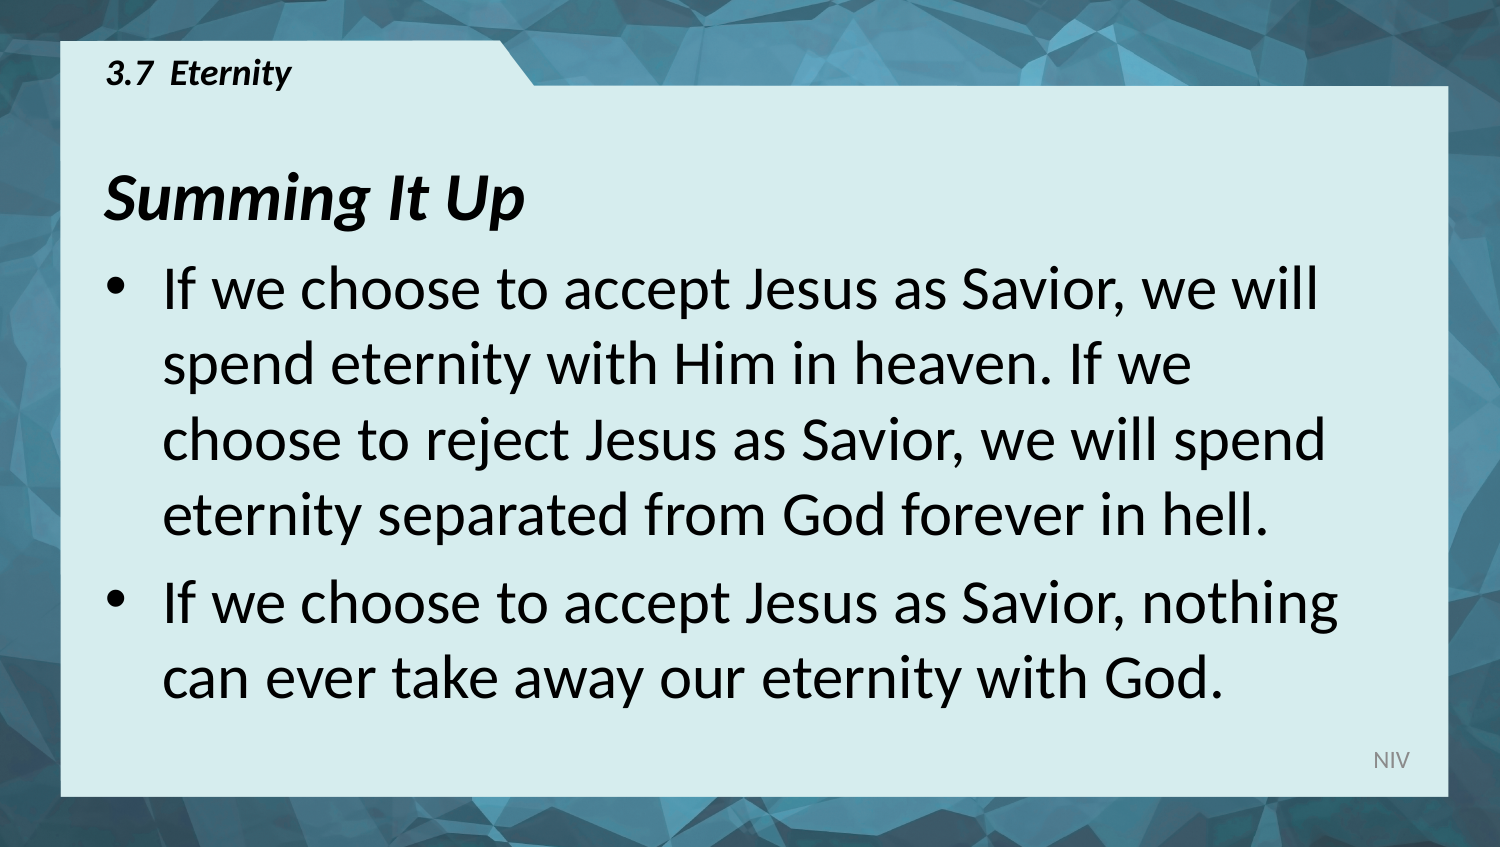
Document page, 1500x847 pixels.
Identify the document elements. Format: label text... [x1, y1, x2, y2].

title 3.7 Eternity [89, 33, 1420, 108]
list Summing It Up If we choose to accept Jesus as Savior, we will spend eternity with Him in heaven. If we choose to reject Jesus as Savior, we will spend eternity separated from God forever in hell. If we choose to accept Jesus as Savior, nothing can ever take away our eternity with God. [89, 141, 1403, 722]
picture [0, 0, 1500, 847]
footer NIV [950, 736, 1425, 782]
